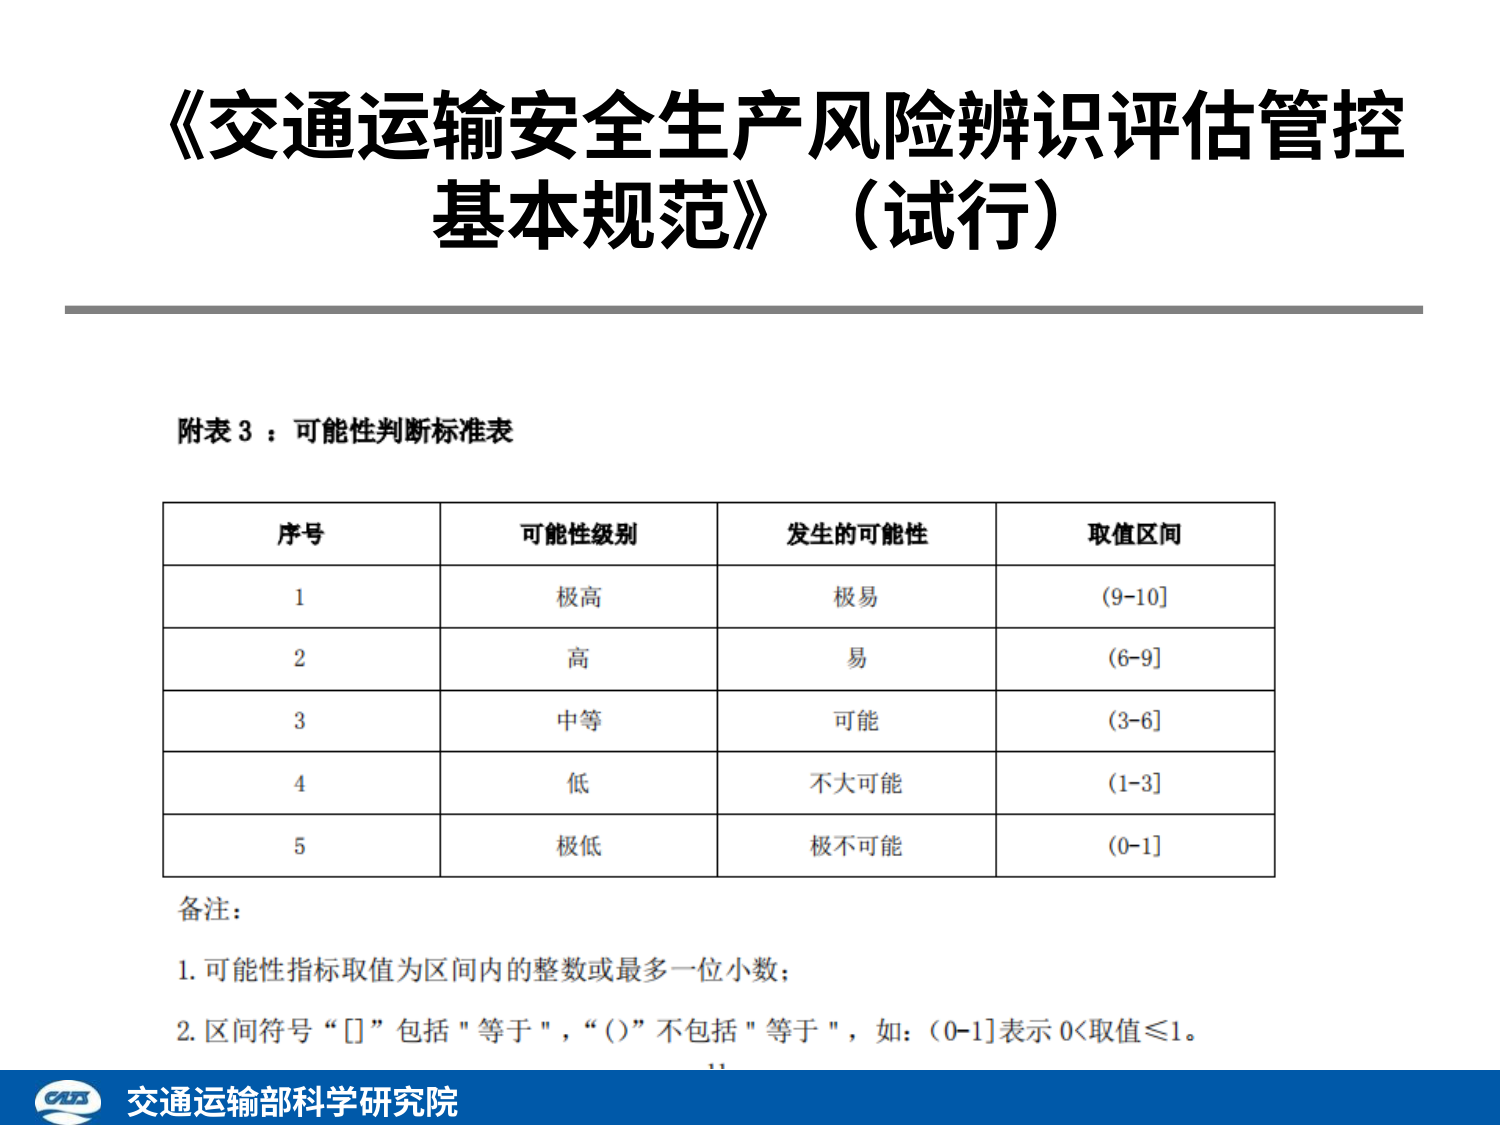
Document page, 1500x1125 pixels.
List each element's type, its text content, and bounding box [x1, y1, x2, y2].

picture [0, 1070, 1500, 1125]
text_box 《交通运输安全生产风险辨识评估管控基本规范》（试行） [89, 70, 1449, 266]
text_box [136, 394, 1325, 1069]
